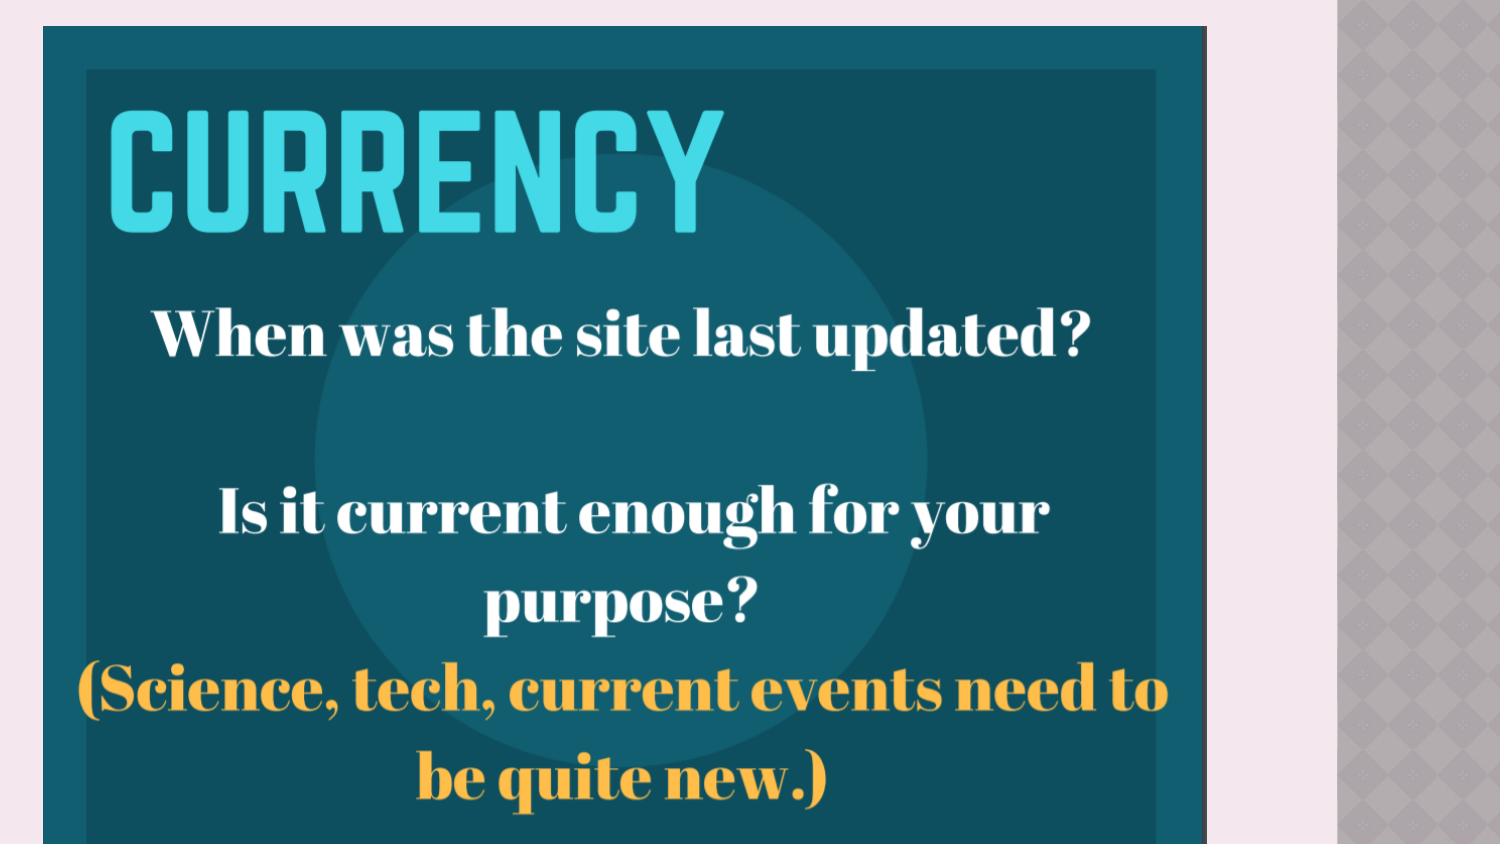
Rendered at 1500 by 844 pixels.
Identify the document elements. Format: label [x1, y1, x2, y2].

picture [42, 26, 1207, 844]
